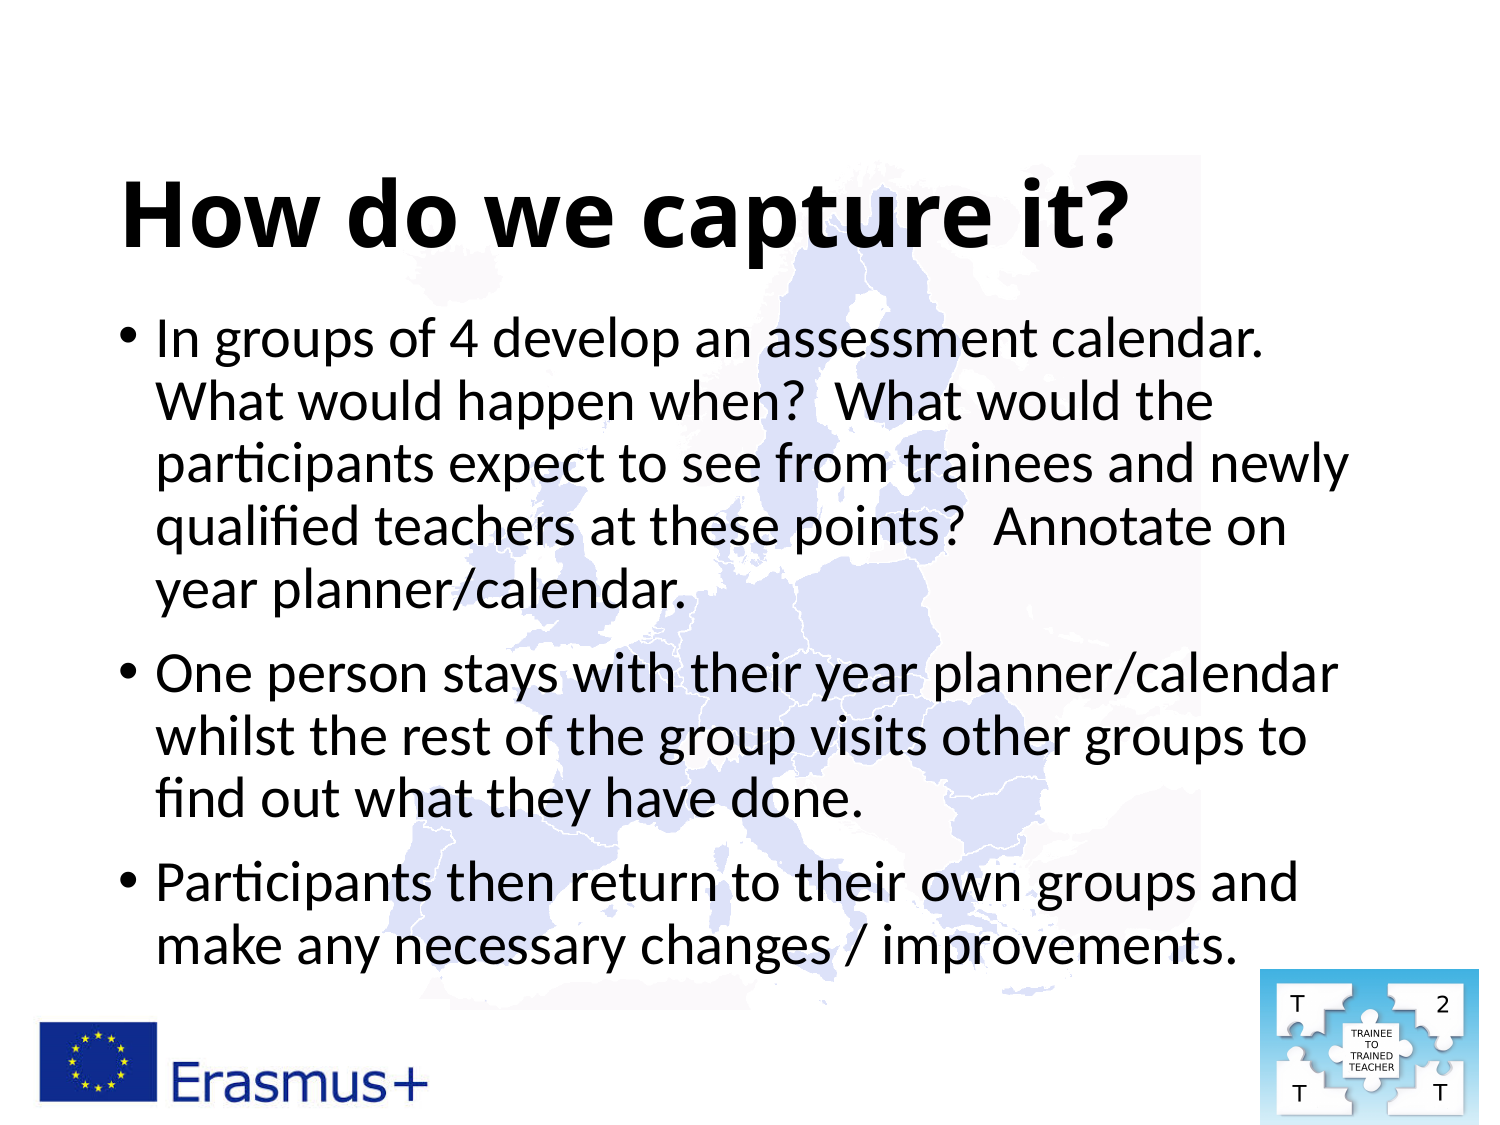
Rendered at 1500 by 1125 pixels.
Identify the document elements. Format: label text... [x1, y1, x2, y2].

title How do we capture it? [103, 59, 1397, 278]
picture [1260, 969, 1479, 1125]
picture [17, 155, 1201, 1125]
list In groups of 4 develop an assessment calendar. What would happen when? What would the participants expect to see from trainees and newly qualified teachers at these points? Annotate on year planner/calendar. One person stays with their year planner/calendar whilst the rest of the group visits other groups to find out what they have done. Participants then return to their own groups and make any necessary changes / improvements. [450, 299, 1397, 1014]
list In groups of 4 develop an assessment calendar. What would happen when? What would the participants expect to see from trainees and newly qualified teachers at these points? Annotate on year planner/calendar. One person stays with their year planner/calendar whilst the rest of the group visits other groups to find out what they have done. Participants then return to their own groups and make any necessary changes / improvements. [103, 299, 268, 999]
